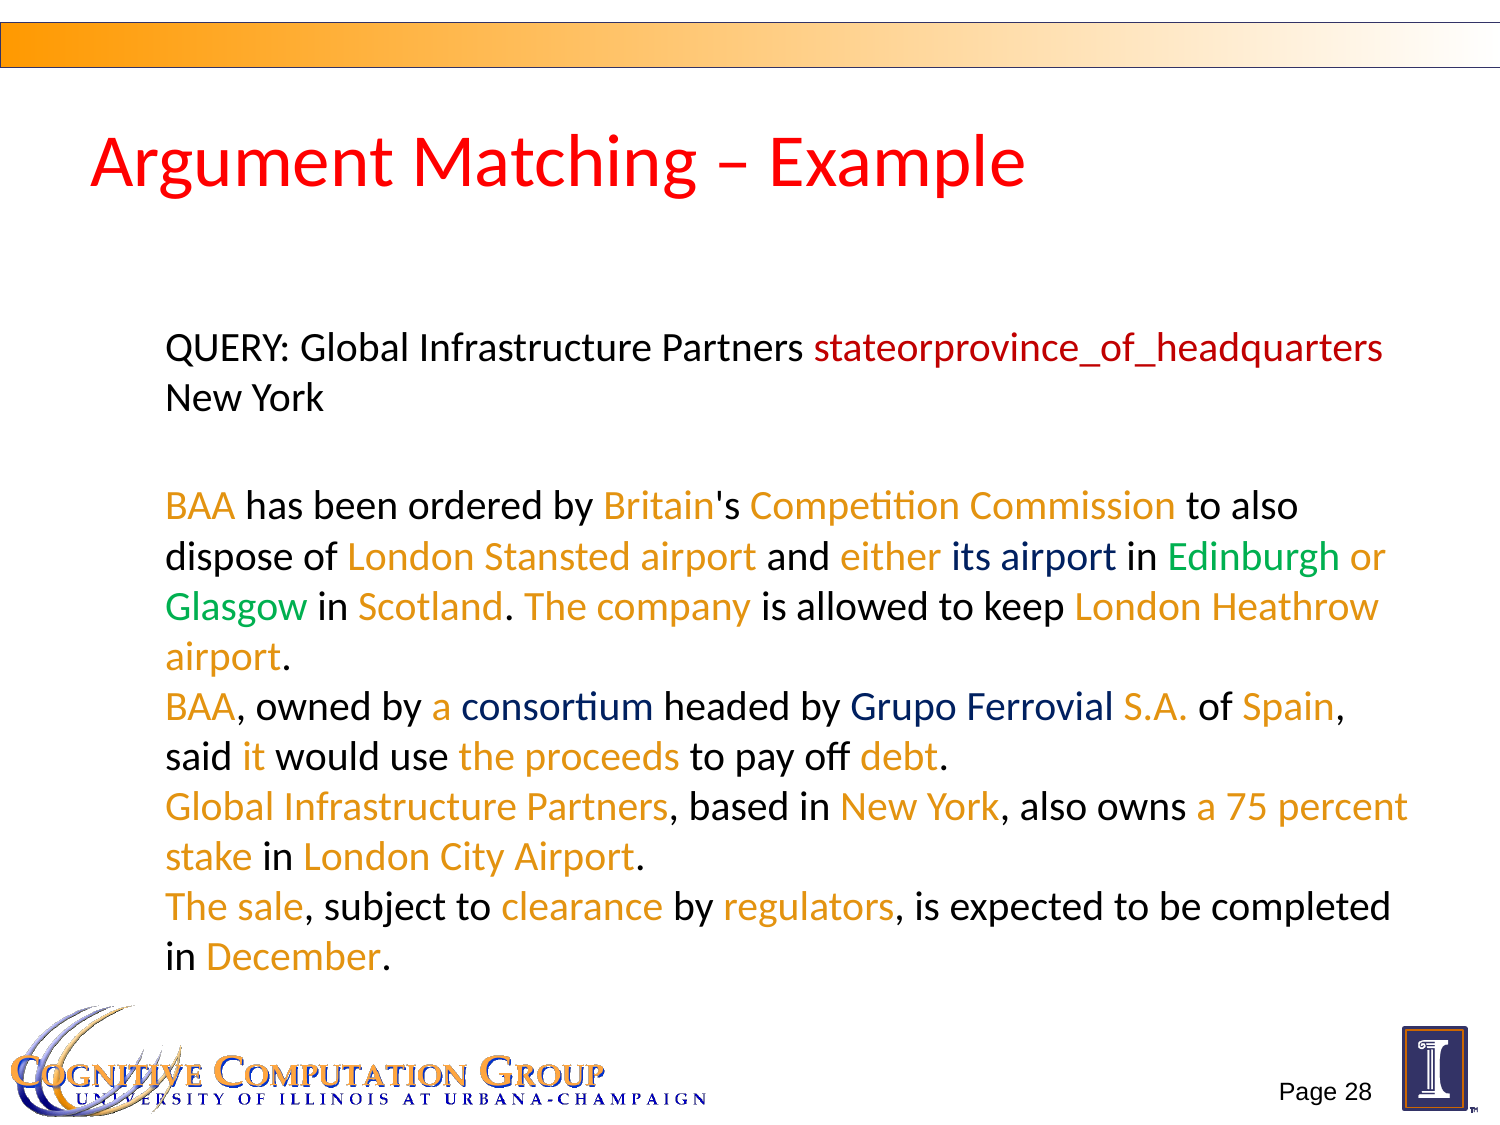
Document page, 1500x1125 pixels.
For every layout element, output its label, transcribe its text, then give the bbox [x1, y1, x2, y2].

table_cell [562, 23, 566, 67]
picture [0, 1000, 713, 1125]
list QUERY: Global Infrastructure Partners stateorprovince_of_headquarters New York BAA has been ordered by Britain's Competition Commission to also dispose of London Stansted airport and either its airport in Edinburgh or Glasgow in Scotland. The company is allowed to keep London Heathrow airport. BAA, owned by a consortium headed by Grupo Ferrovial S.A. of Spain, said it would use the proceeds to pay off debt. Global Infrastructure Partners, based in New York, also owns a 75 percent stake in London City Airport. The sale, subject to clearance by regulators, is expected to be completed in December. [75, 262, 1425, 1013]
slide_number Page 28 [1237, 1074, 1388, 1113]
title Argument Matching – Example [75, 75, 1425, 238]
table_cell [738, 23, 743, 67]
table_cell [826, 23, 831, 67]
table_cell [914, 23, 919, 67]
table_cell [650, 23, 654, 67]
